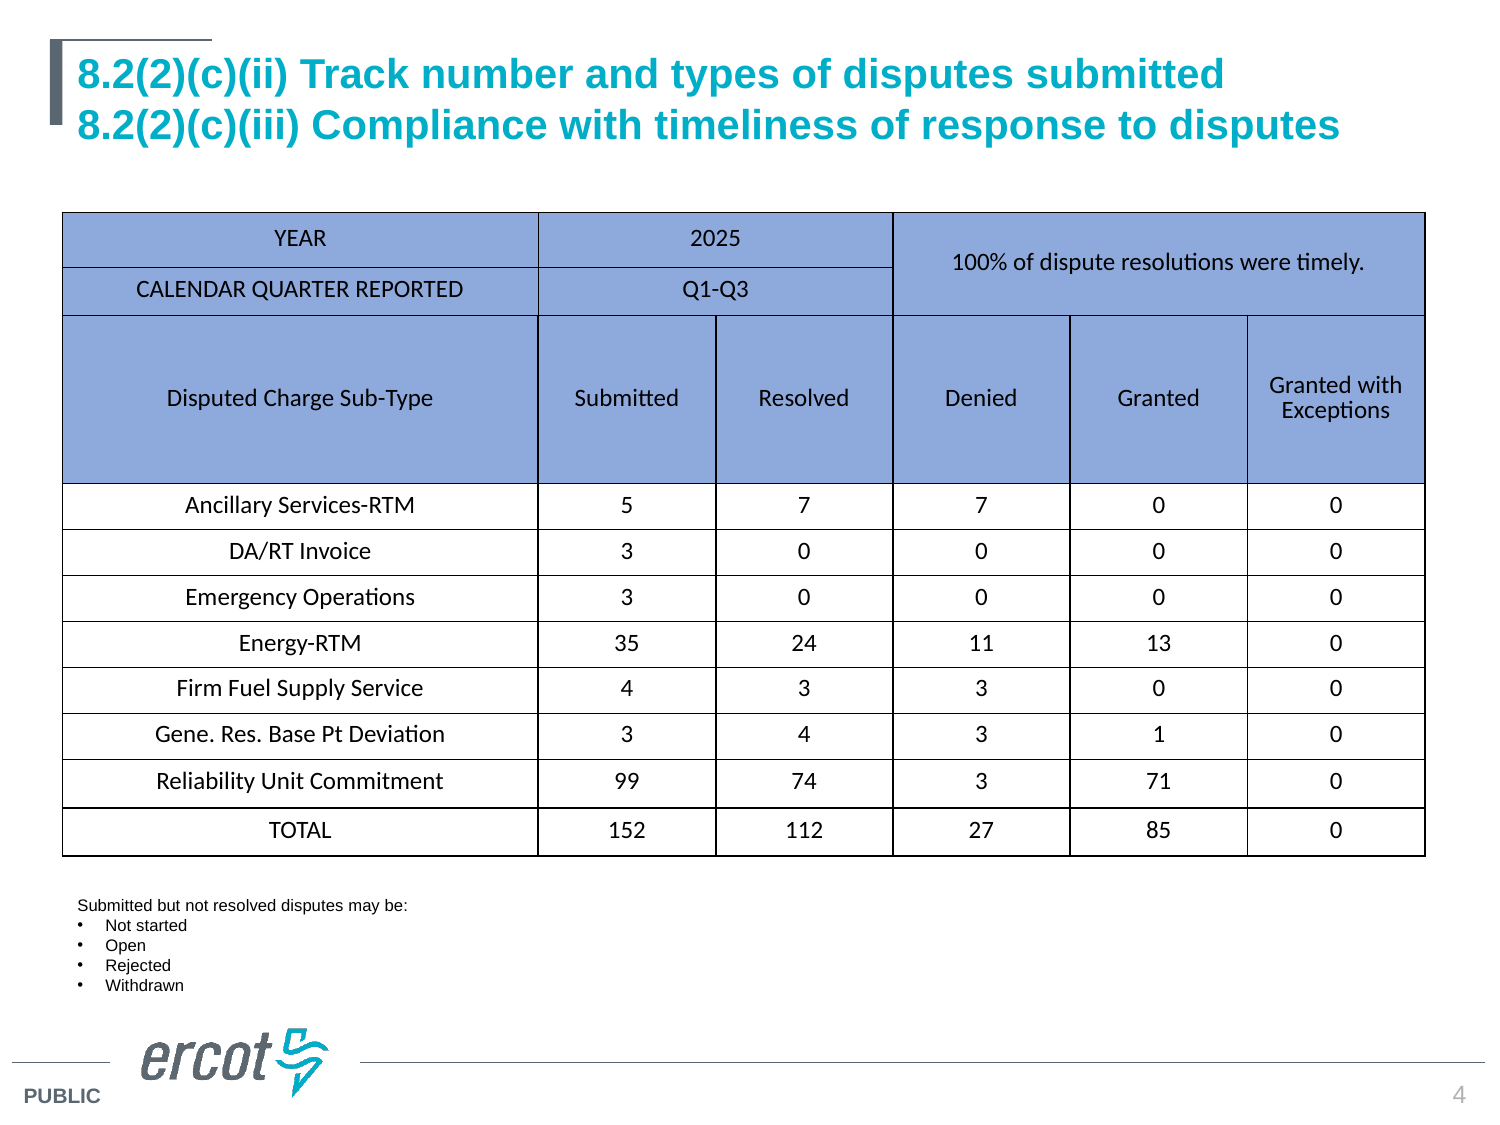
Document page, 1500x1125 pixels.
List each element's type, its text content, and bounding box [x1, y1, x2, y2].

table_cell Granted [1071, 316, 1247, 483]
table_cell 0 [717, 530, 892, 575]
table_cell 0 [1071, 576, 1247, 621]
picture [137, 1024, 332, 1100]
table_cell 4 [539, 668, 715, 713]
table_cell Q1-Q3 [539, 268, 892, 315]
table_cell 99 [539, 760, 715, 807]
text_box Submitted but not resolved disputes may be: Not started Open Rejected Withdrawn [62, 887, 863, 1002]
table_cell 4 [717, 714, 892, 759]
table_cell 35 [539, 622, 715, 667]
table_cell 7 [894, 484, 1069, 529]
table_cell 0 [1248, 760, 1424, 807]
table_cell 27 [894, 809, 1069, 855]
table_cell 1 [1071, 714, 1247, 759]
table_cell 3 [894, 760, 1069, 807]
table_cell 3 [894, 714, 1069, 759]
table_cell 74 [717, 760, 892, 807]
table_cell 3 [539, 576, 715, 621]
table_cell Firm Fuel Supply Service [63, 668, 537, 713]
table_cell 71 [1071, 760, 1247, 807]
table_cell 0 [1248, 622, 1424, 667]
table_cell 85 [1071, 809, 1247, 855]
table_cell Energy-RTM [63, 622, 537, 667]
table_header 100% of dispute resolutions were timely. [894, 213, 1424, 315]
table_cell 0 [717, 576, 892, 621]
table_cell 0 [1248, 714, 1424, 759]
table_cell Disputed Charge Sub-Type [63, 316, 537, 483]
table_header YEAR [63, 213, 538, 267]
table_cell 0 [1248, 530, 1424, 575]
table_cell 3 [894, 668, 1069, 713]
table_cell 0 [1071, 668, 1247, 713]
table_cell 0 [1248, 809, 1424, 855]
table_cell 0 [1248, 668, 1424, 713]
table_cell Denied [894, 316, 1069, 483]
table_cell 112 [717, 809, 892, 855]
table_cell 0 [1248, 484, 1424, 529]
table_cell Granted with Exceptions [1248, 316, 1424, 483]
table_cell Reliability Unit Commitment [63, 760, 537, 807]
table_cell 0 [1071, 530, 1247, 575]
table_cell CALENDAR QUARTER REPORTED [63, 268, 538, 315]
table_cell 13 [1071, 622, 1247, 667]
table_cell Emergency Operations [63, 576, 537, 621]
table_cell 3 [539, 714, 715, 759]
table_cell Submitted [539, 316, 715, 483]
table_cell 0 [1071, 484, 1247, 529]
table_cell 152 [539, 809, 715, 855]
table_cell 0 [1248, 576, 1424, 621]
table_cell 3 [539, 530, 715, 575]
slide_number 4 [1437, 1076, 1475, 1112]
table_cell Gene. Res. Base Pt Deviation [63, 714, 537, 759]
table_cell 5 [539, 484, 715, 529]
table_cell 7 [717, 484, 892, 529]
table_cell 24 [717, 622, 892, 667]
table_header 2025 [539, 213, 892, 267]
table_cell 0 [894, 530, 1069, 575]
table_cell DA/RT Invoice [63, 530, 537, 575]
title 8.2(2)(c)(ii) Track number and types of disputes submitted 8.2(2)(c)(iii) Compliance with timeliness of response to disputes [62, 39, 1450, 163]
table_cell TOTAL [63, 809, 537, 855]
table_cell 3 [717, 668, 892, 713]
table_cell 11 [894, 622, 1069, 667]
table_cell 0 [894, 576, 1069, 621]
table_cell Resolved [717, 316, 892, 483]
table_cell Ancillary Services-RTM [63, 484, 537, 529]
